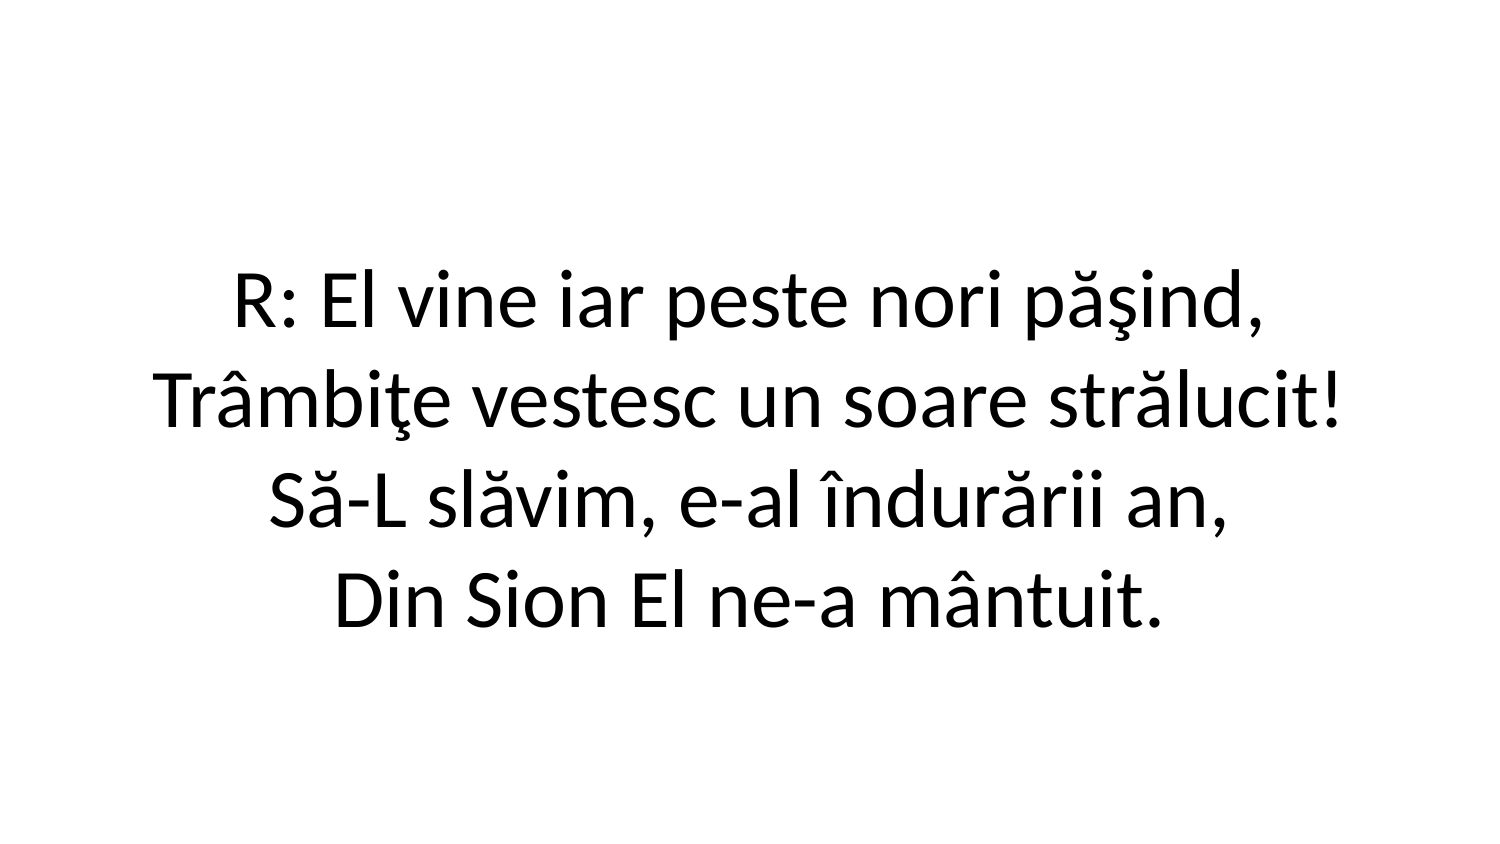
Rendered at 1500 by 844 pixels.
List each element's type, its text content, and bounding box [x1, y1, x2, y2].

text_box R: El vine iar peste nori păşind, Trâmbiţe vestesc un soare strălucit! Să-L slăvim, e-al îndurării an, Din Sion El ne-a mântuit. [138, 192, 1362, 652]
